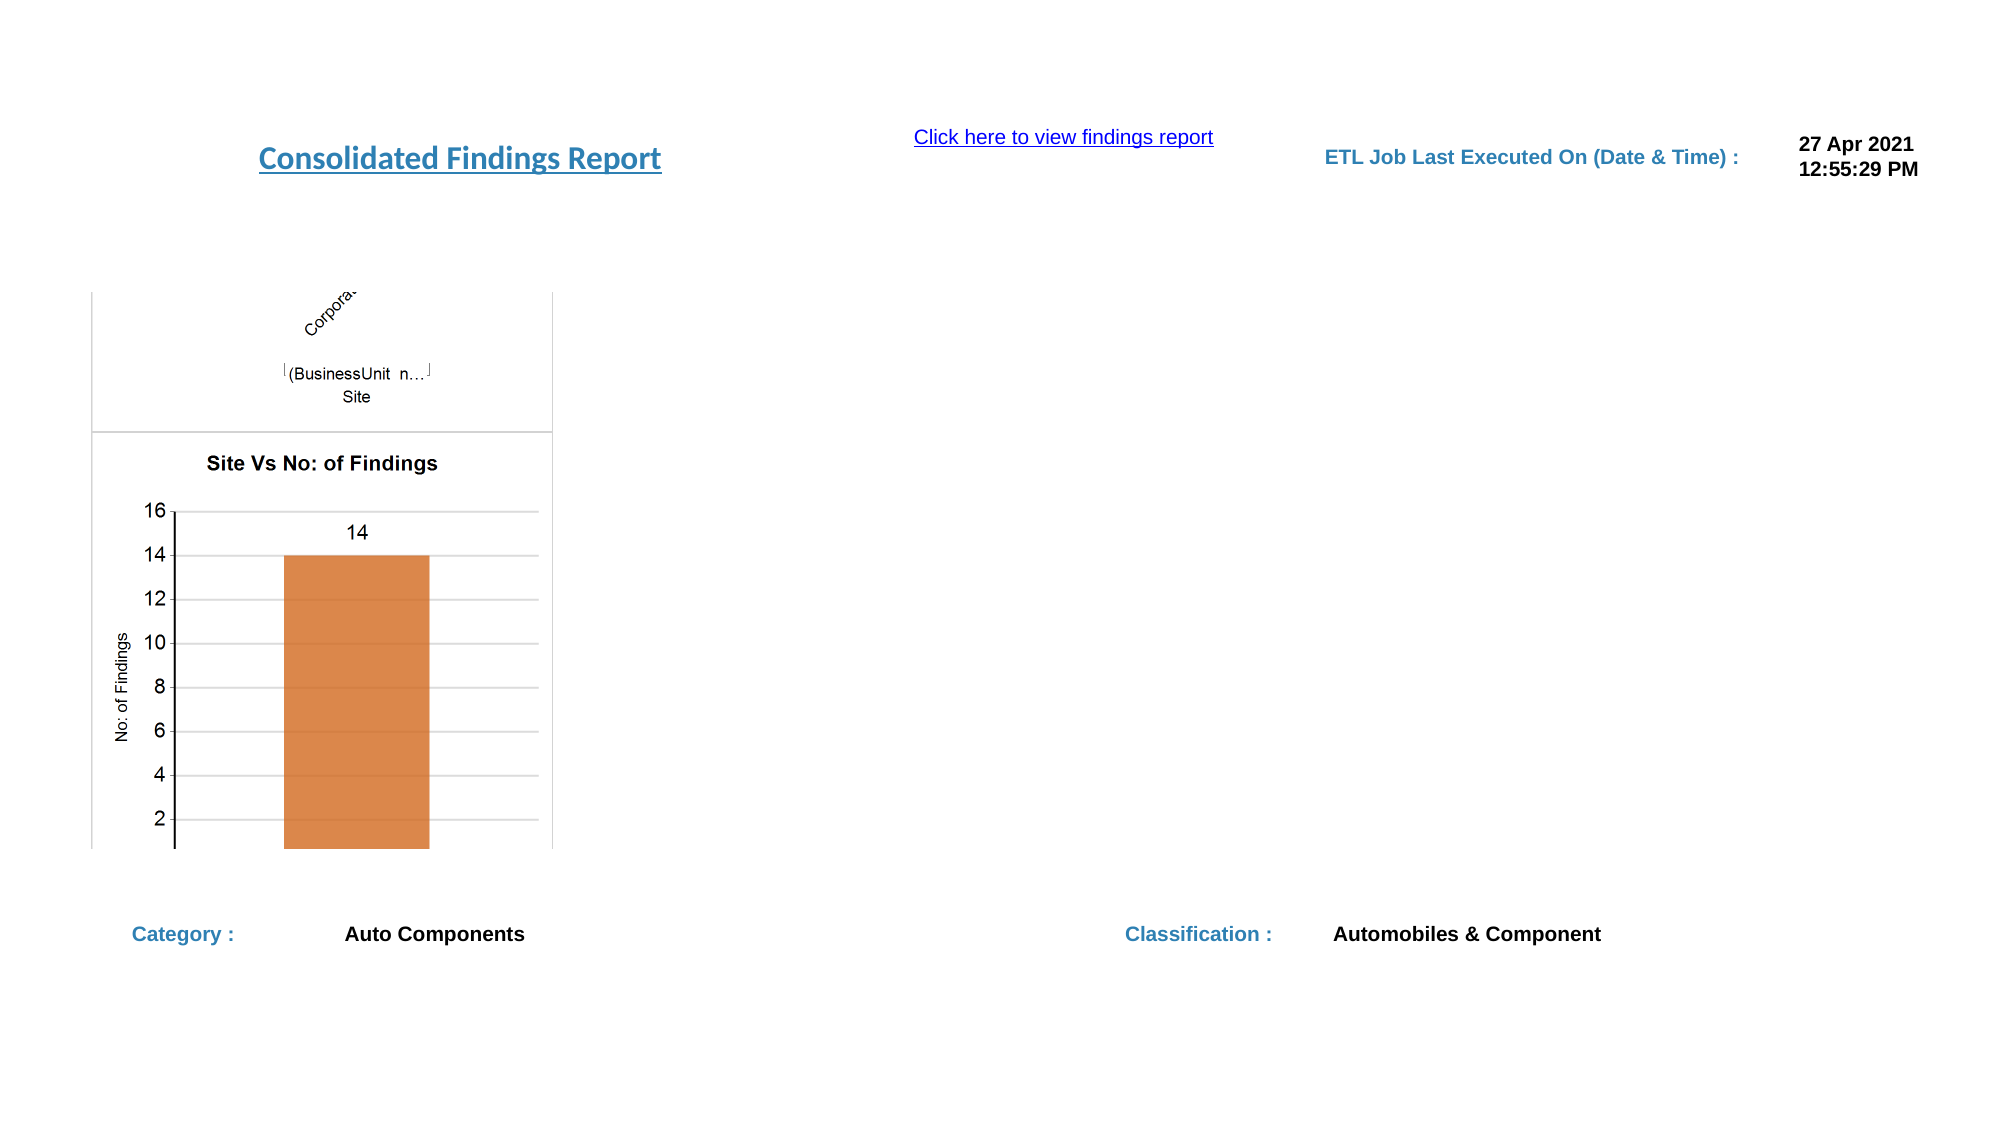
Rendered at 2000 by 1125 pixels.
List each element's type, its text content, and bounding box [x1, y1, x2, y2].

text_box Consolidated Findings Report [91, 119, 831, 193]
text_box ETL Job Last Executed On (Date & Time) : [1273, 119, 1791, 193]
text_box 27 Apr 2021 12:55:29 PM [1792, 119, 1925, 193]
text_box Click here to view findings report [886, 119, 1241, 157]
picture [91, 291, 553, 850]
picture [74, 858, 1926, 1008]
